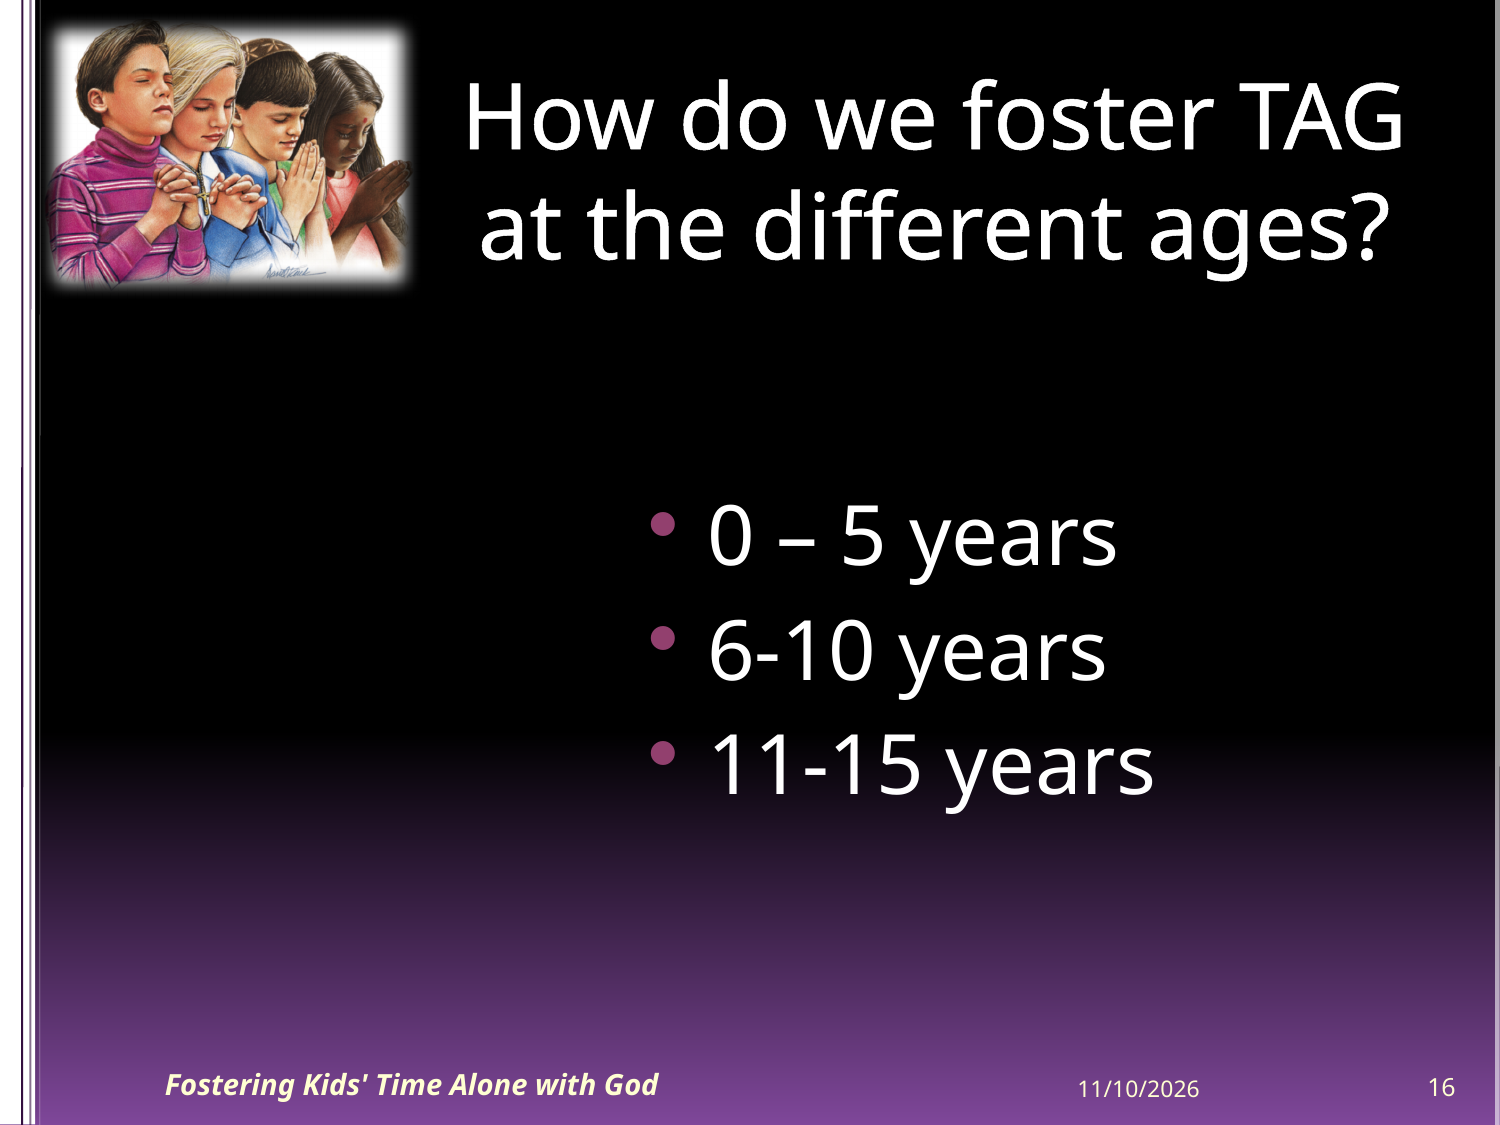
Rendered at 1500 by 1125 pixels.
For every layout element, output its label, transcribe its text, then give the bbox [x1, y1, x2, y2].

text_box [25, 0, 245, 77]
list 0 – 5 years 6-10 years 11-15 years [624, 474, 1213, 888]
picture [48, 23, 411, 289]
footer Fostering Kids' Time Alone with God [150, 1053, 1063, 1114]
slide_number 16 [1412, 1053, 1488, 1114]
text_box How do we foster TAG at the different ages? [446, 49, 1423, 285]
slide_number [1063, 1053, 1412, 1114]
